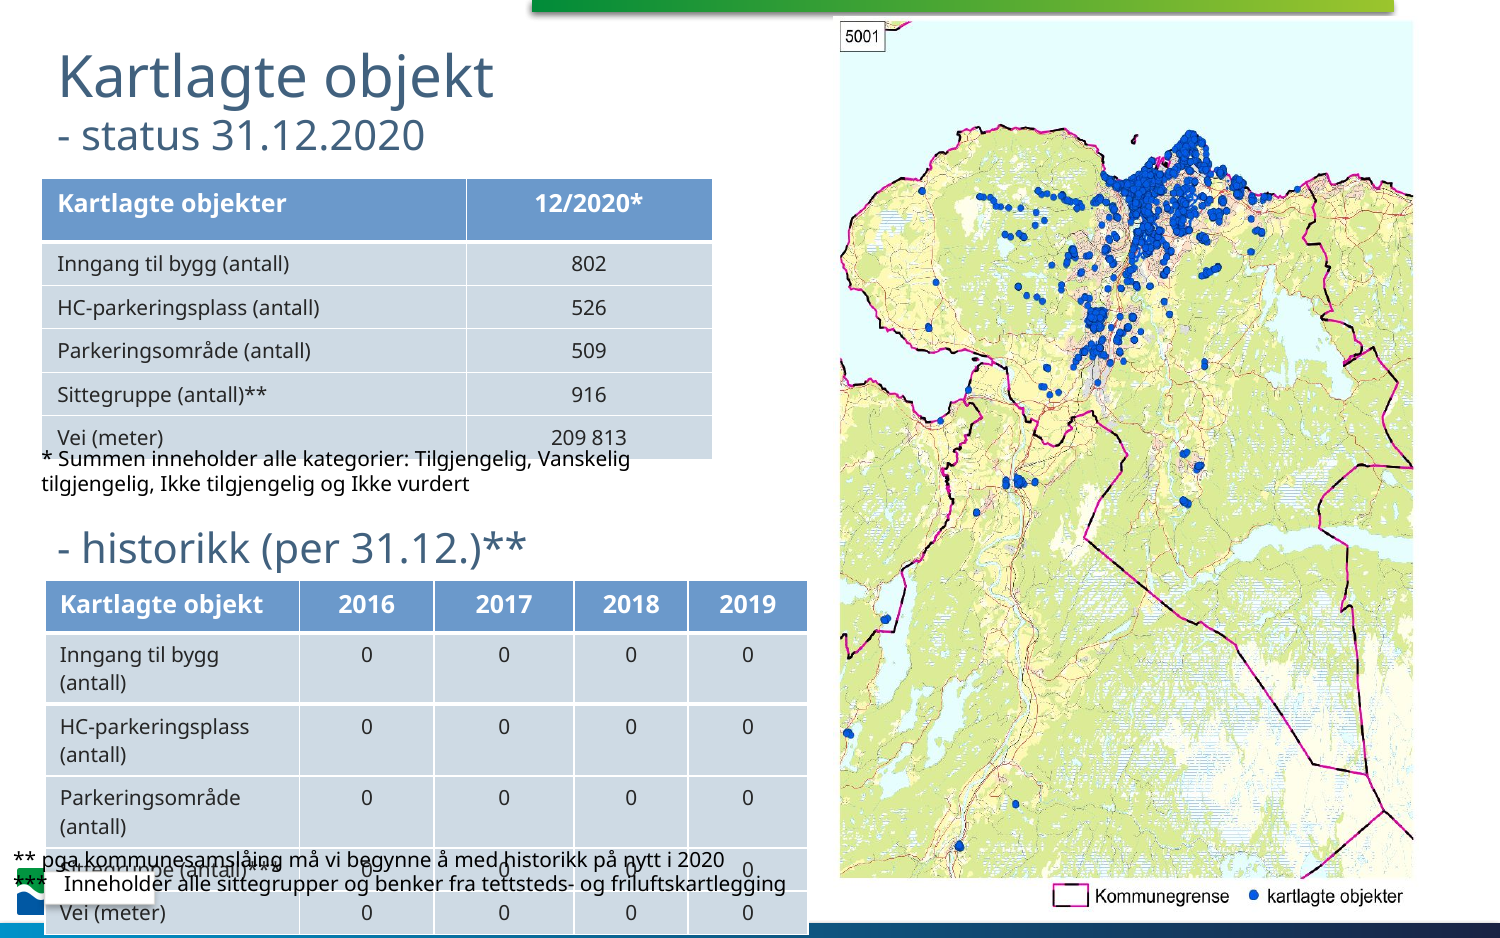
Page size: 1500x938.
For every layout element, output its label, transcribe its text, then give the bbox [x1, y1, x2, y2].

table_cell 0 [575, 777, 687, 838]
table_cell 526 [467, 286, 712, 328]
table_cell 0 [435, 635, 573, 702]
table_cell HC-parkeringsplass (antall) [46, 706, 299, 775]
table_cell 0 [689, 706, 807, 775]
table_cell Vei (meter) [42, 416, 466, 438]
table_cell 0 [300, 777, 433, 838]
table_cell 0 [689, 777, 807, 847]
table_cell 802 [467, 244, 712, 285]
table_cell 0 [689, 892, 807, 934]
table_header 2019 [689, 581, 807, 631]
table_header Kartlagte objekter [42, 179, 466, 240]
table_cell 209 813 [467, 416, 712, 459]
table_cell 0 [435, 904, 573, 934]
table_cell Sittegruppe (antall)** [42, 373, 466, 415]
table_cell 0 [689, 635, 807, 702]
table_cell Inngang til bygg (antall) [42, 244, 466, 285]
table_cell Parkeringsområde (antall) [46, 777, 299, 838]
table_cell 916 [467, 373, 712, 415]
table_cell 0 [300, 635, 433, 702]
table_header Kartlagte objekt [46, 581, 299, 631]
table_cell 0 [435, 706, 573, 775]
table_header 2016 [300, 581, 433, 631]
table_cell 0 [575, 635, 687, 702]
table_cell Vei (meter) [46, 904, 299, 934]
text_box Kartlagte objekt - status 31.12.2020 [42, 24, 828, 167]
picture [833, 16, 1419, 913]
text_box ** pga kommunesamslåing må vi begynne å med historikk på nytt i 2020 *** Inneholder alle sittegrupper og benker fra tettsteds- og friluftskartlegging [0, 838, 802, 904]
table_header 2017 [435, 581, 573, 631]
table_cell 0 [300, 904, 433, 934]
text_box - historikk (per 31.12.)** [42, 496, 828, 580]
table_header 2018 [575, 581, 687, 631]
table_cell Inngang til bygg (antall) [46, 635, 299, 702]
table_cell 0 [300, 706, 433, 775]
text_box * Summen inneholder alle kategorier: Tilgjengelig, Vanskelig tilgjengelig, Ikke tilgjengelig og Ikke vurdert [26, 438, 711, 504]
table_header 12/2020* [467, 179, 712, 240]
table_cell 0 [435, 777, 573, 838]
table_cell Parkeringsområde (antall) [42, 329, 466, 372]
table_cell 0 [575, 904, 687, 934]
table_cell 0 [802, 849, 807, 890]
table_cell 0 [575, 706, 687, 775]
table_cell HC-parkeringsplass (antall) [42, 286, 466, 328]
table_cell 509 [467, 329, 712, 372]
